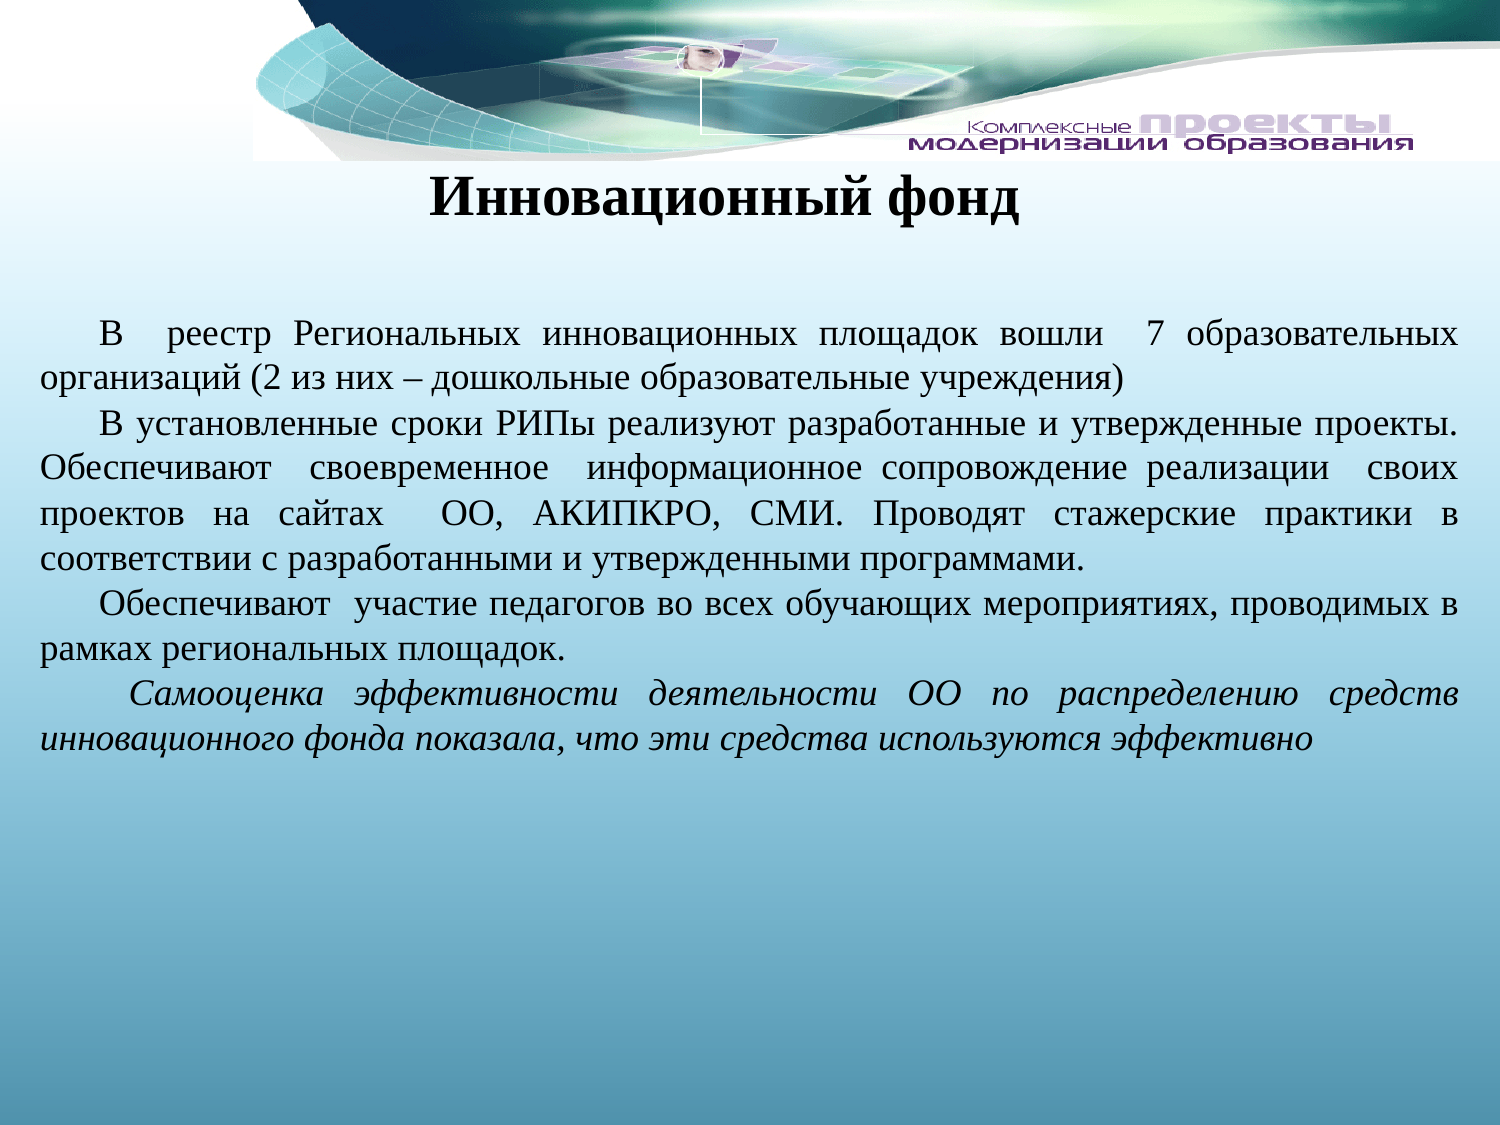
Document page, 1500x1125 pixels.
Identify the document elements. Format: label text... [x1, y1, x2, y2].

text_box [0, 101, 1500, 1125]
text_box Инновационный фонд [324, 169, 1125, 235]
text_box В реестр Региональных инновационных площадок вошли 7 образовательных организаций (2 из них – дошкольные образовательные учреждения) В установленные сроки РИПы реализуют разработанные и утвержденные проекты. Обеспечивают своевременное информационное сопровождение реализации своих проектов на сайтах ОО, АКИПКРО, СМИ. Проводят стажерские практики в соответствии с разработанными и утвержденными программами. Обеспечивают участие педагогов во всех обучающих мероприятиях, проводимых в рамках региональных площадок. Самооценка эффективности деятельности ОО по распределению средств инновационного фонда показала, что эти средства используются эффективно [24, 299, 1475, 1088]
picture [253, 0, 1500, 162]
